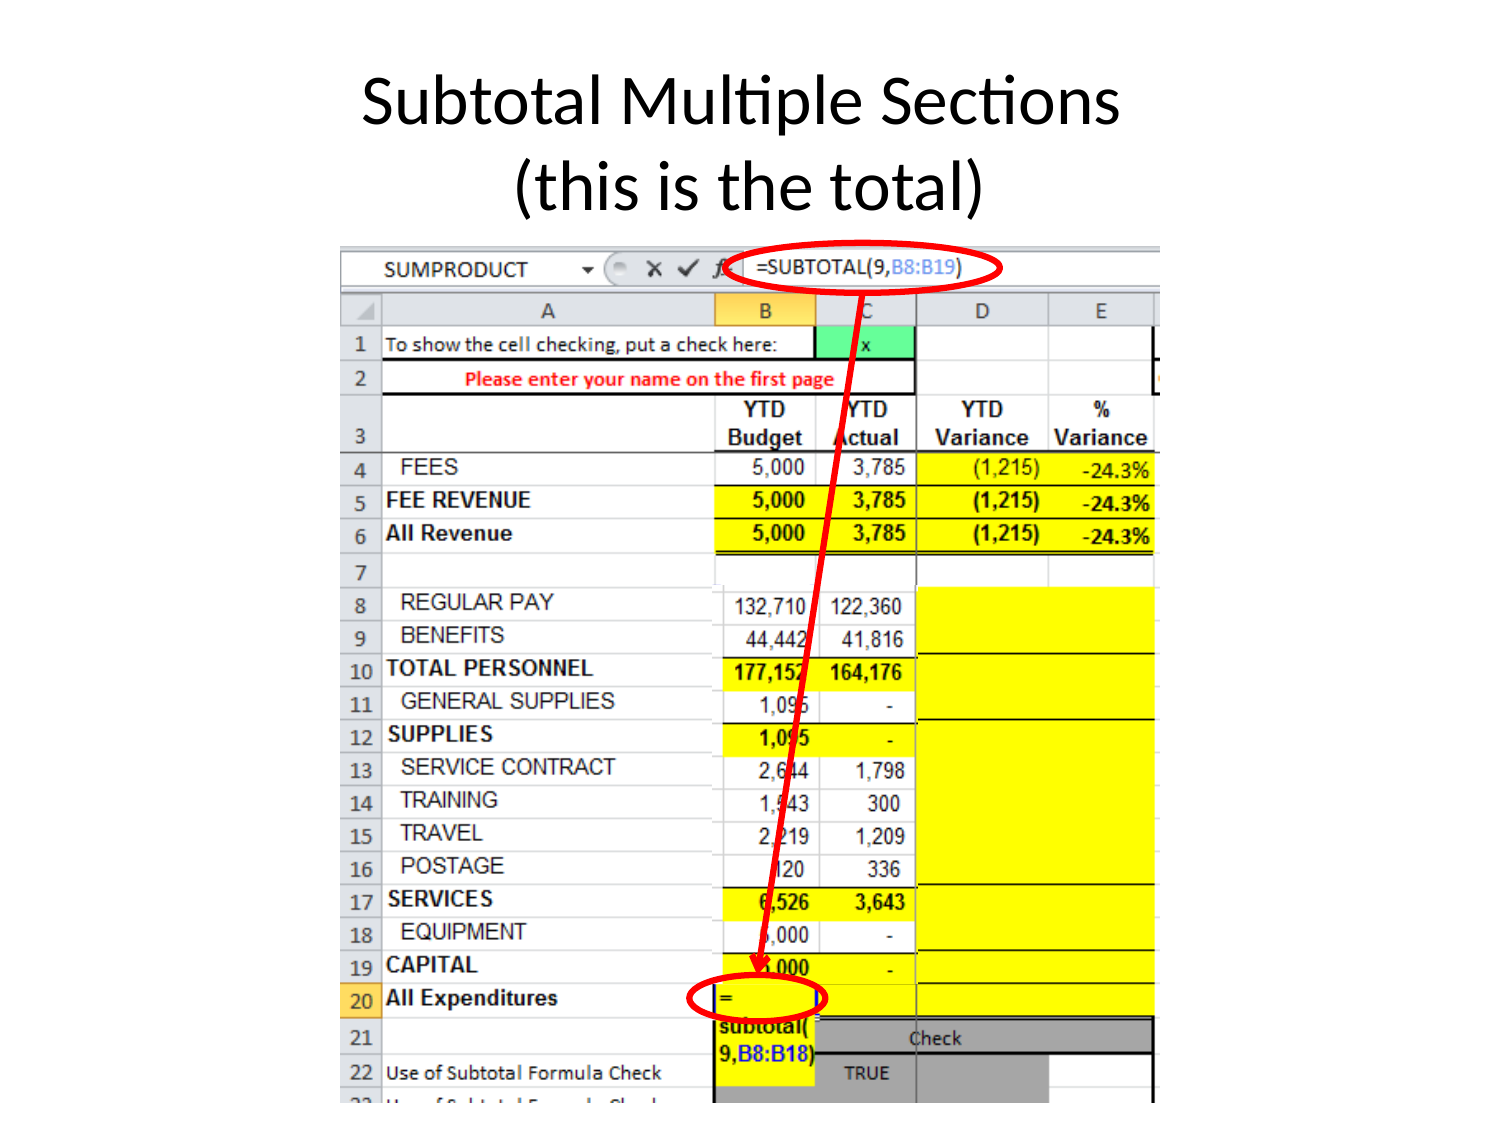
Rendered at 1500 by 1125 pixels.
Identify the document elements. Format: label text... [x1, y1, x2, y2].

text_box [794, 240, 931, 244]
picture [744, 250, 969, 285]
picture [712, 585, 918, 985]
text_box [757, 292, 863, 976]
title Subtotal Multiple Sections (this is the total) [75, 45, 1425, 233]
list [340, 246, 1160, 1103]
